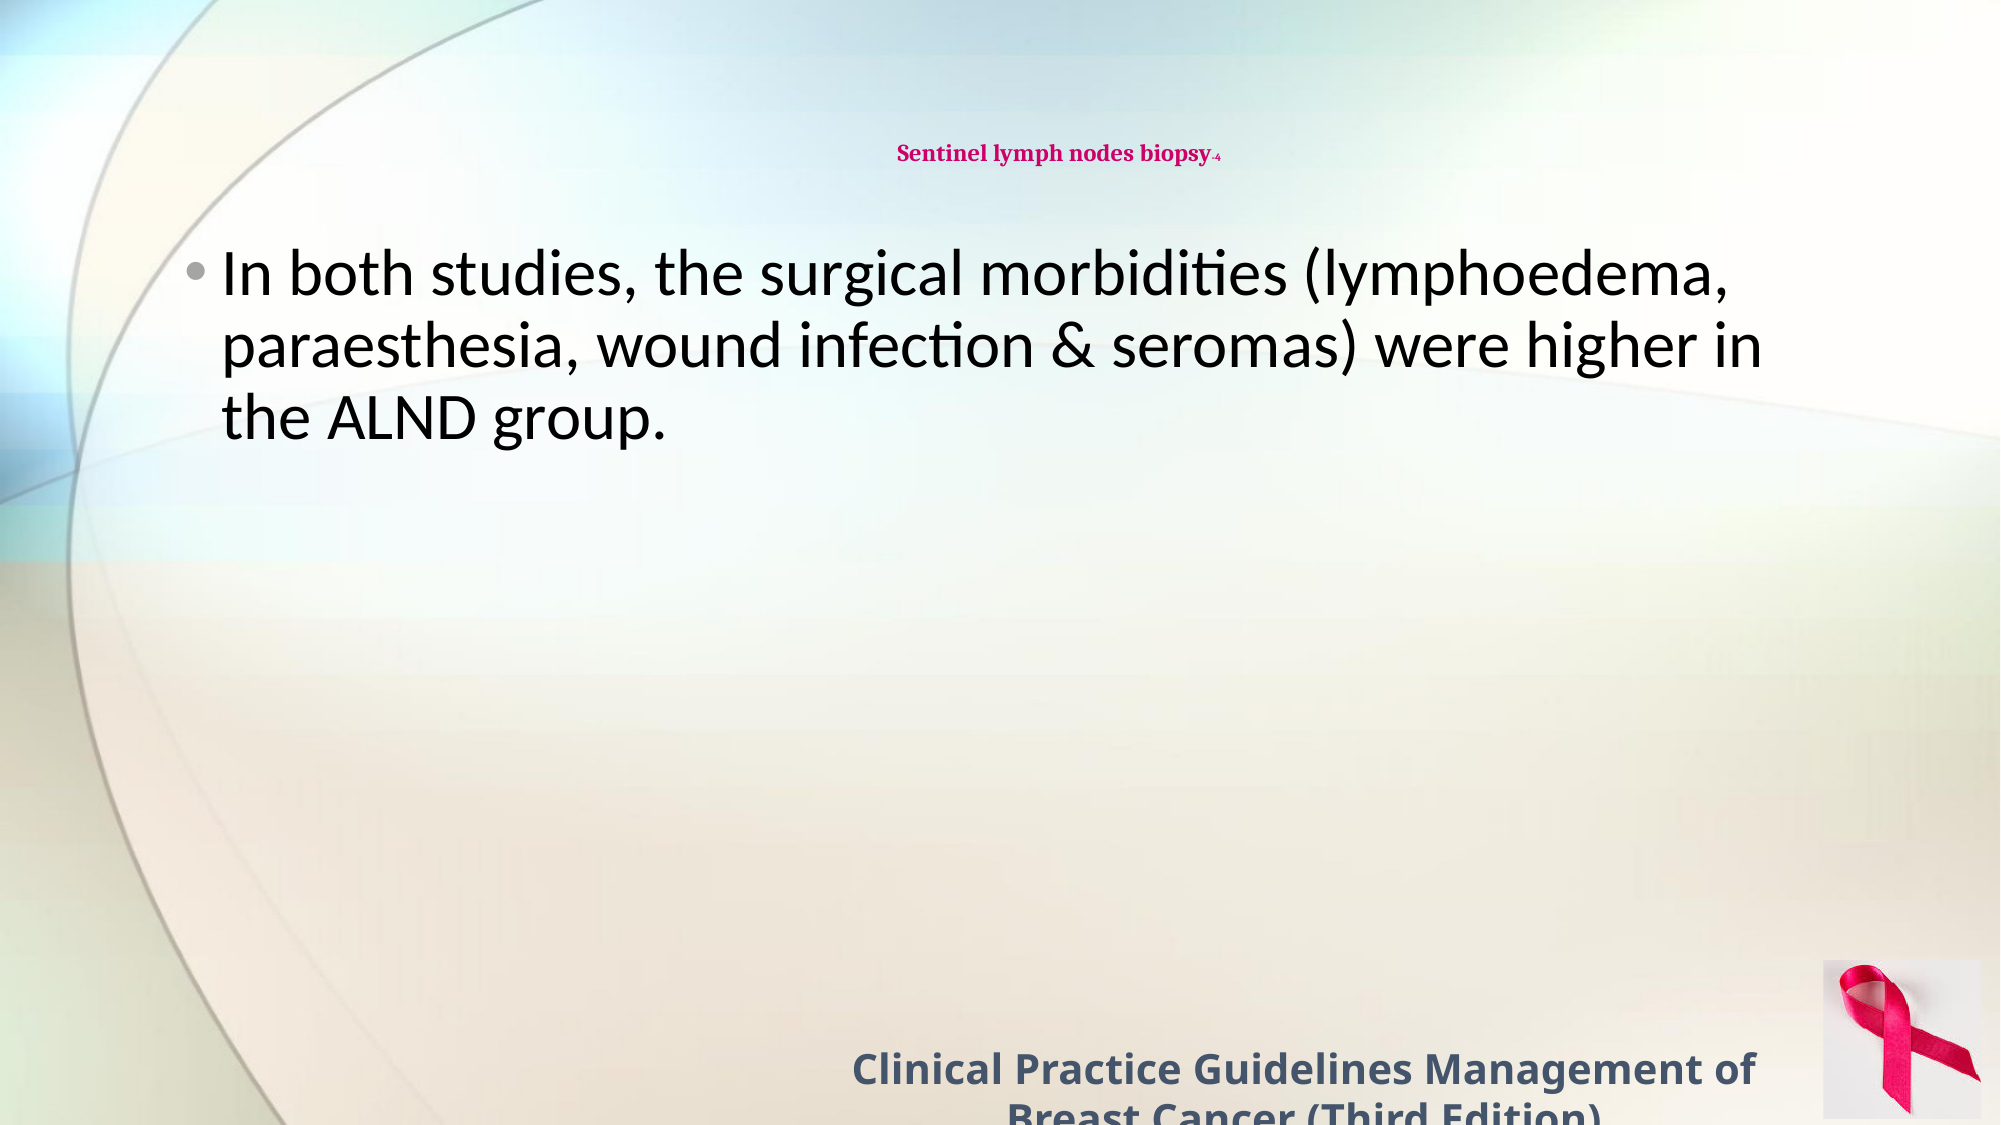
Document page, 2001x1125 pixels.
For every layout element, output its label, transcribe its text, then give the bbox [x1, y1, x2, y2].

title Sentinel lymph nodes biopsy-4 [318, 46, 1801, 230]
list In both studies, the surgical morbidities (lymphoedema, paraesthesia, wound infection & seromas) were higher in the ALND group. [169, 230, 1824, 945]
slide_number 12 [1325, 1042, 1813, 1103]
picture [0, 0, 2001, 1125]
text_box Clinical Practice Guidelines Management of Breast Cancer (Third Edition) [788, 1035, 1820, 1125]
